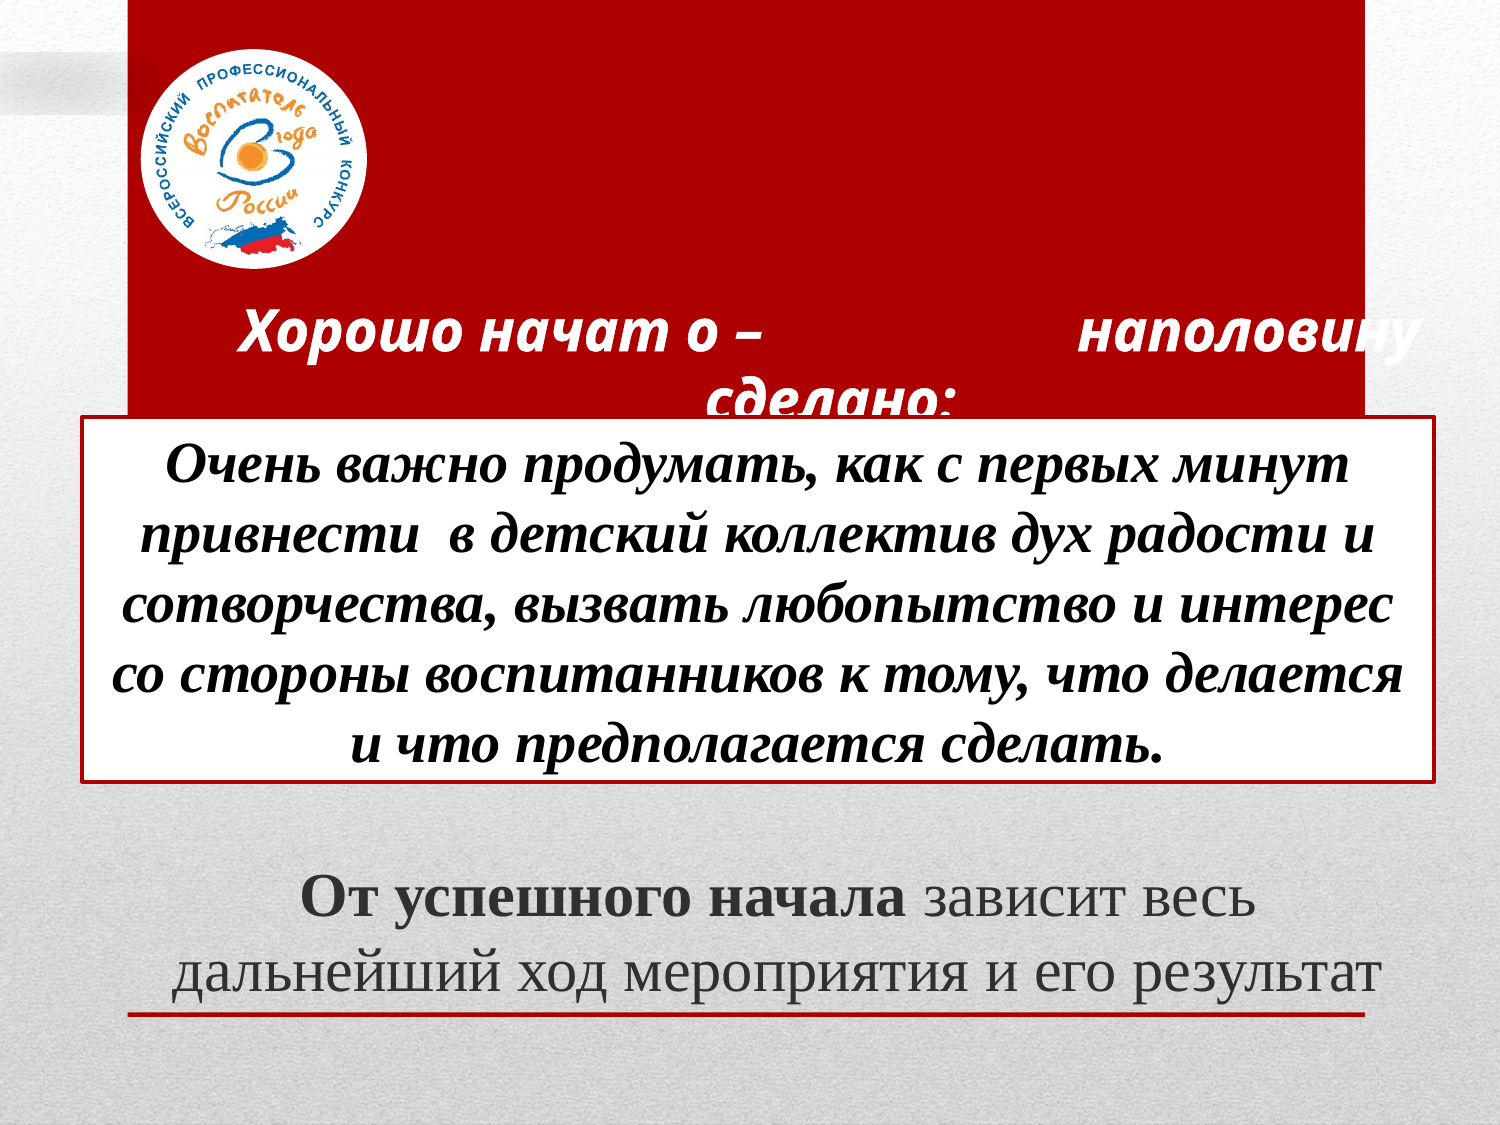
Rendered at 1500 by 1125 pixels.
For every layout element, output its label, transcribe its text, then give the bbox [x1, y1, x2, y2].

list От успешного начала зависит весь дальнейший ход мероприятия и его результат [152, 846, 1405, 996]
title Хорошо начат о – наполовину сделано: [224, 275, 1437, 580]
picture [145, 53, 363, 265]
title Хорошо начат о – наполовину сделано: [224, 23, 1437, 81]
text_box [253, 81, 1437, 374]
text_box Очень важно продумать, как с первых минут привнести в детский коллектив дух радости и сотворчества, вызвать любопытство и интерес со стороны воспитанников к тому, что делается и что предполагается сделать. [80, 415, 1436, 784]
